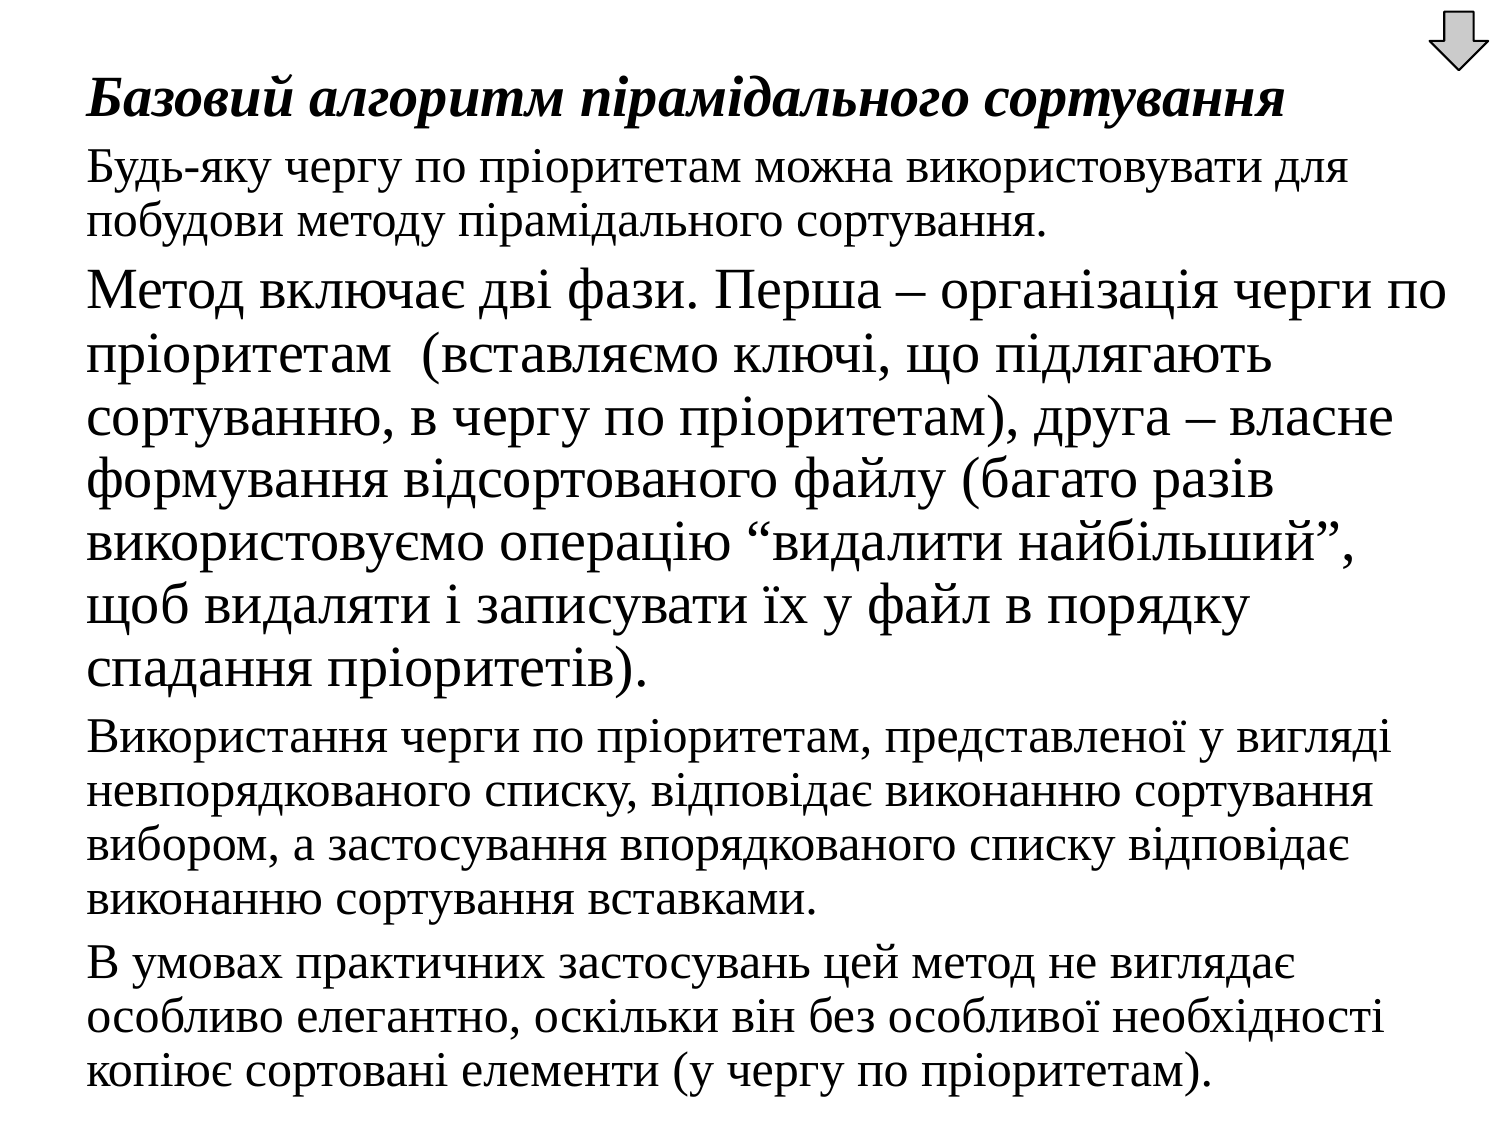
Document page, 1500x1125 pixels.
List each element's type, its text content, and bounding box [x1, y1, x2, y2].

list Базовий алгоритм пірамідального сортування Будь-яку чергу по пріоритетам можна використовувати для побудови методу пірамідального сортування. Метод включає дві фази. Перша – організація черги по пріоритетам (вставляємо ключі, що підлягають сортуванню, в чергу по пріоритетам), друга – власне формування відсортованого файлу (багато разів використовуємо операцію “видалити найбільший”, щоб видаляти і записувати їх у файл в порядку спадання пріоритетів). Використання черги по пріоритетам, представленої у вигляді невпорядкованого списку, відповідає виконанню сортування вибором, а застосування впорядкованого списку відповідає виконанню сортування вставками. В умовах практичних застосувань цей метод не виглядає особливо елегантно, оскільки він без особливої необхідності копіює сортовані елементи (у чергу по пріоритетам). [0, 58, 1500, 1125]
text_box [1429, 11, 1489, 71]
